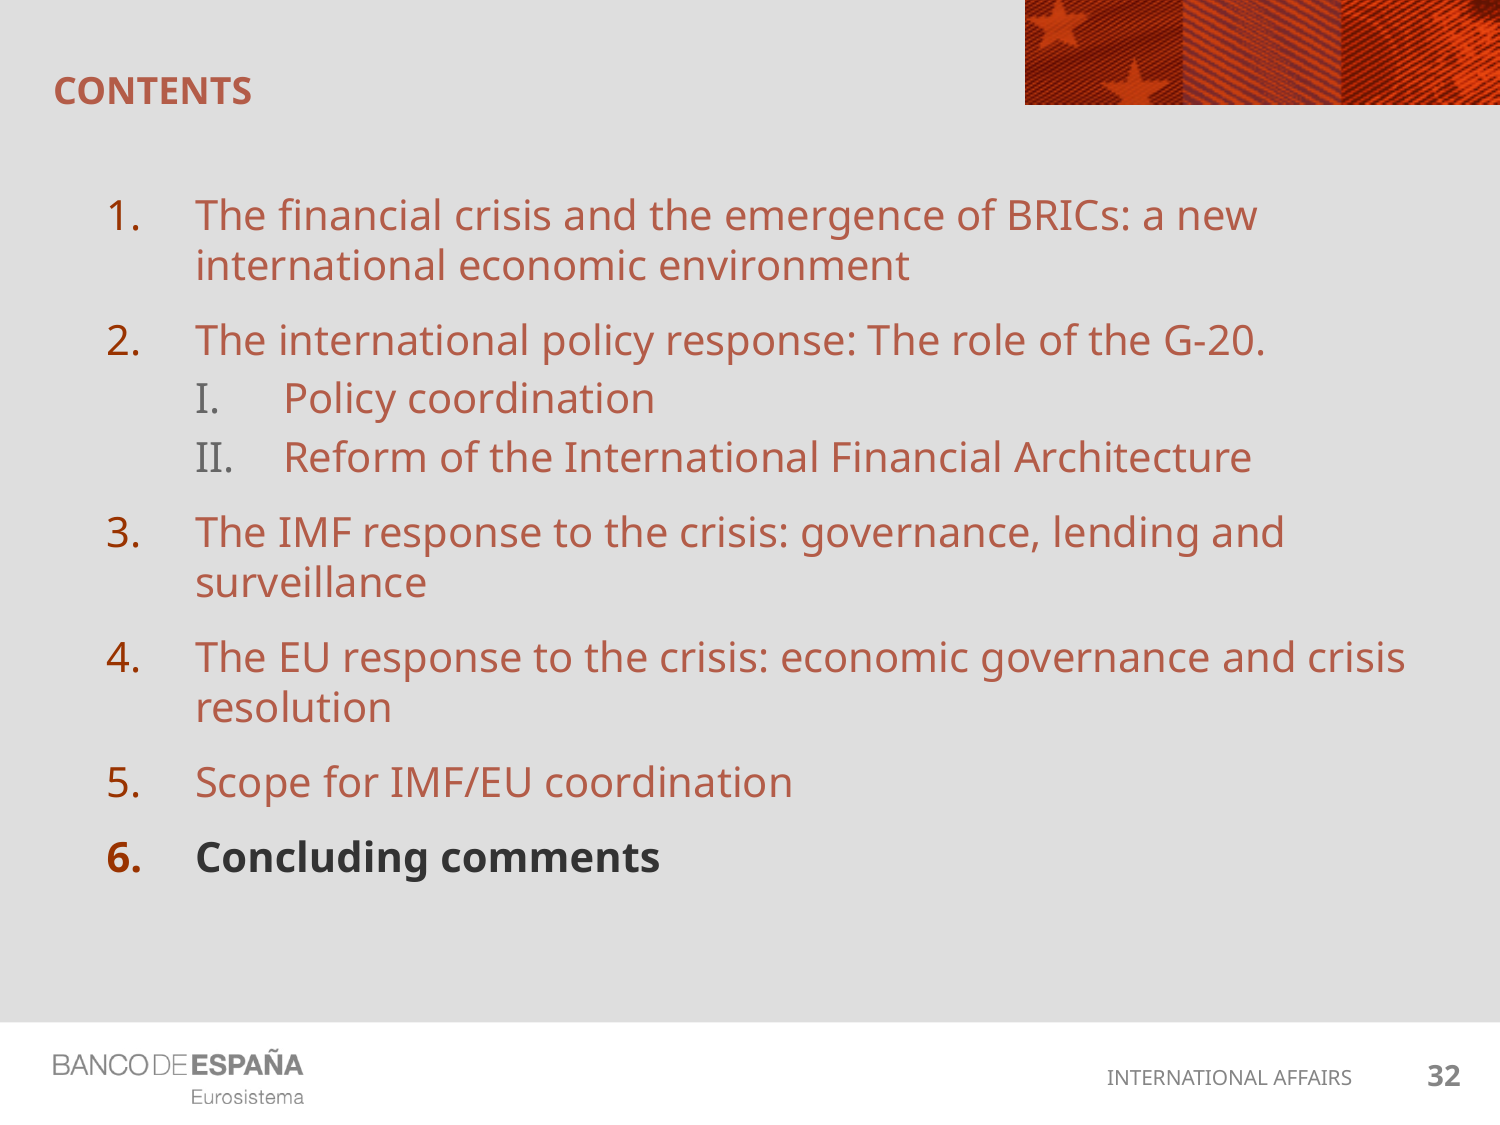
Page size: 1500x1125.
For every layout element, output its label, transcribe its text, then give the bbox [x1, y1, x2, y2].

slide_number 32 [1390, 1049, 1477, 1104]
picture [1025, 0, 1500, 105]
title CONTENTS [37, 17, 1011, 162]
list The financial crisis and the emergence of BRICs: a new international economic environment The international policy response: The role of the G-20. Policy coordination Reform of the International Financial Architecture The IMF response to the crisis: governance, lending and surveillance The EU response to the crisis: economic governance and crisis resolution Scope for IMF/EU coordination Concluding comments [47, 180, 1455, 941]
picture [53, 1048, 304, 1104]
